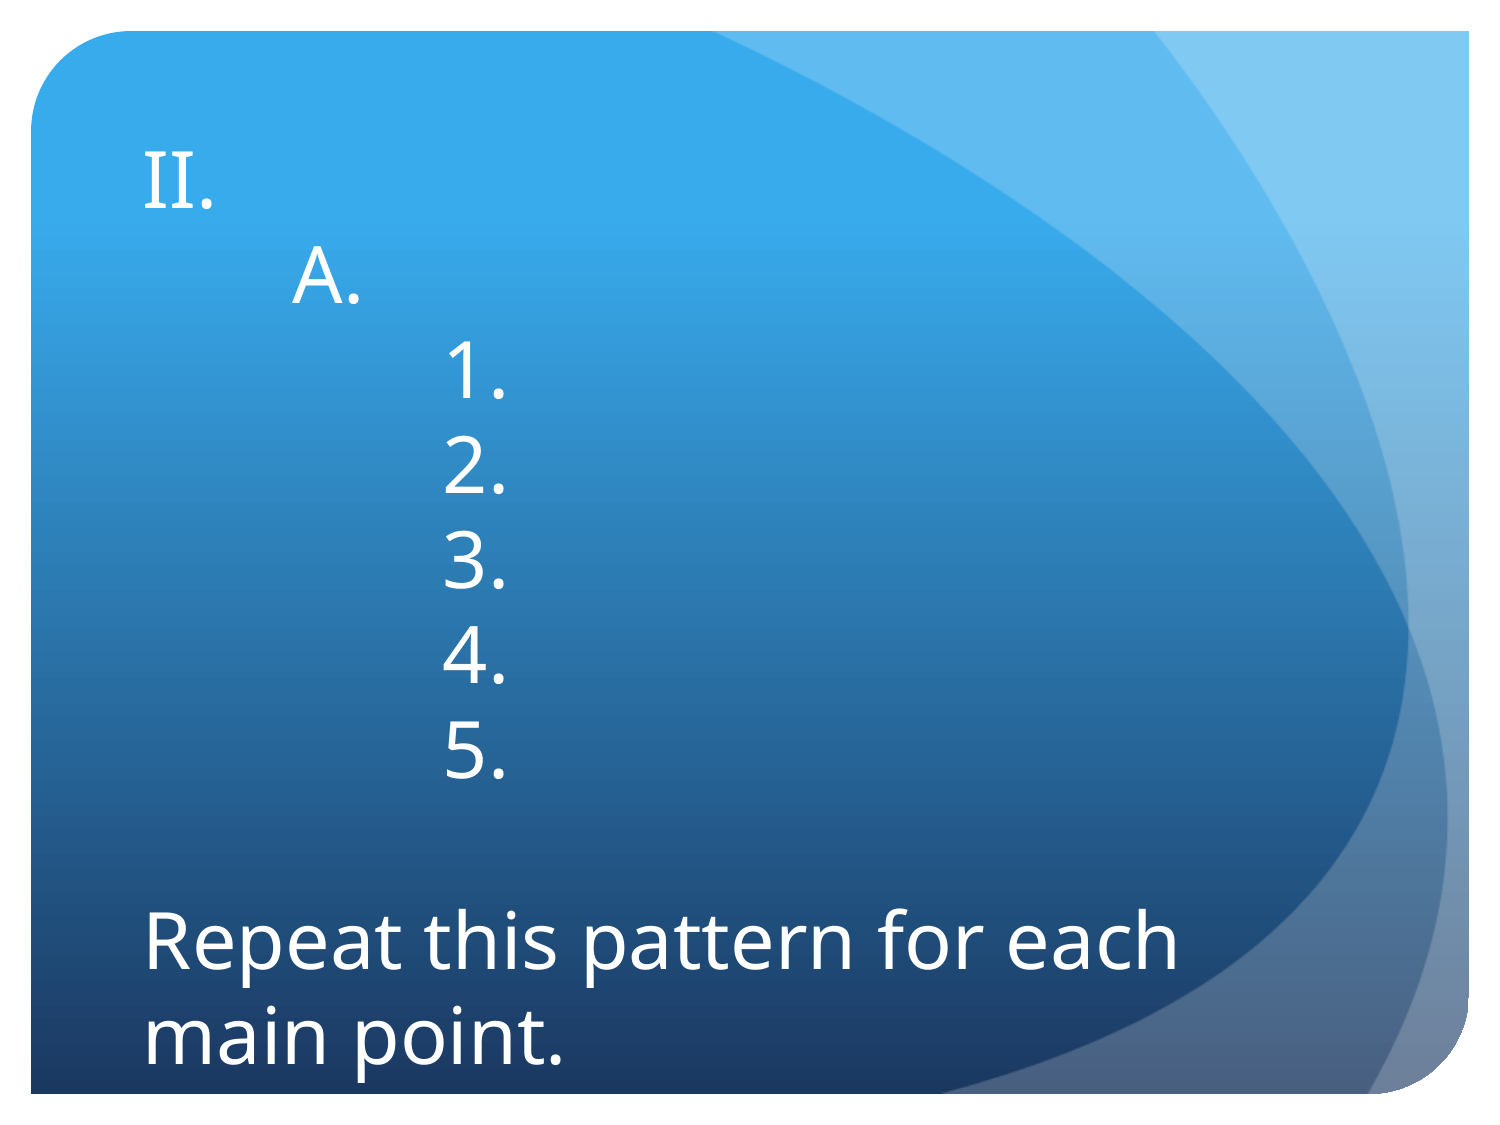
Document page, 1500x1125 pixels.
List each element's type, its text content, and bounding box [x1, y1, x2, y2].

picture [24, 30, 1473, 1094]
title II. A. 1. 2. 3. 4. 5. Repeat this pattern for each main point. [127, 99, 1372, 1088]
